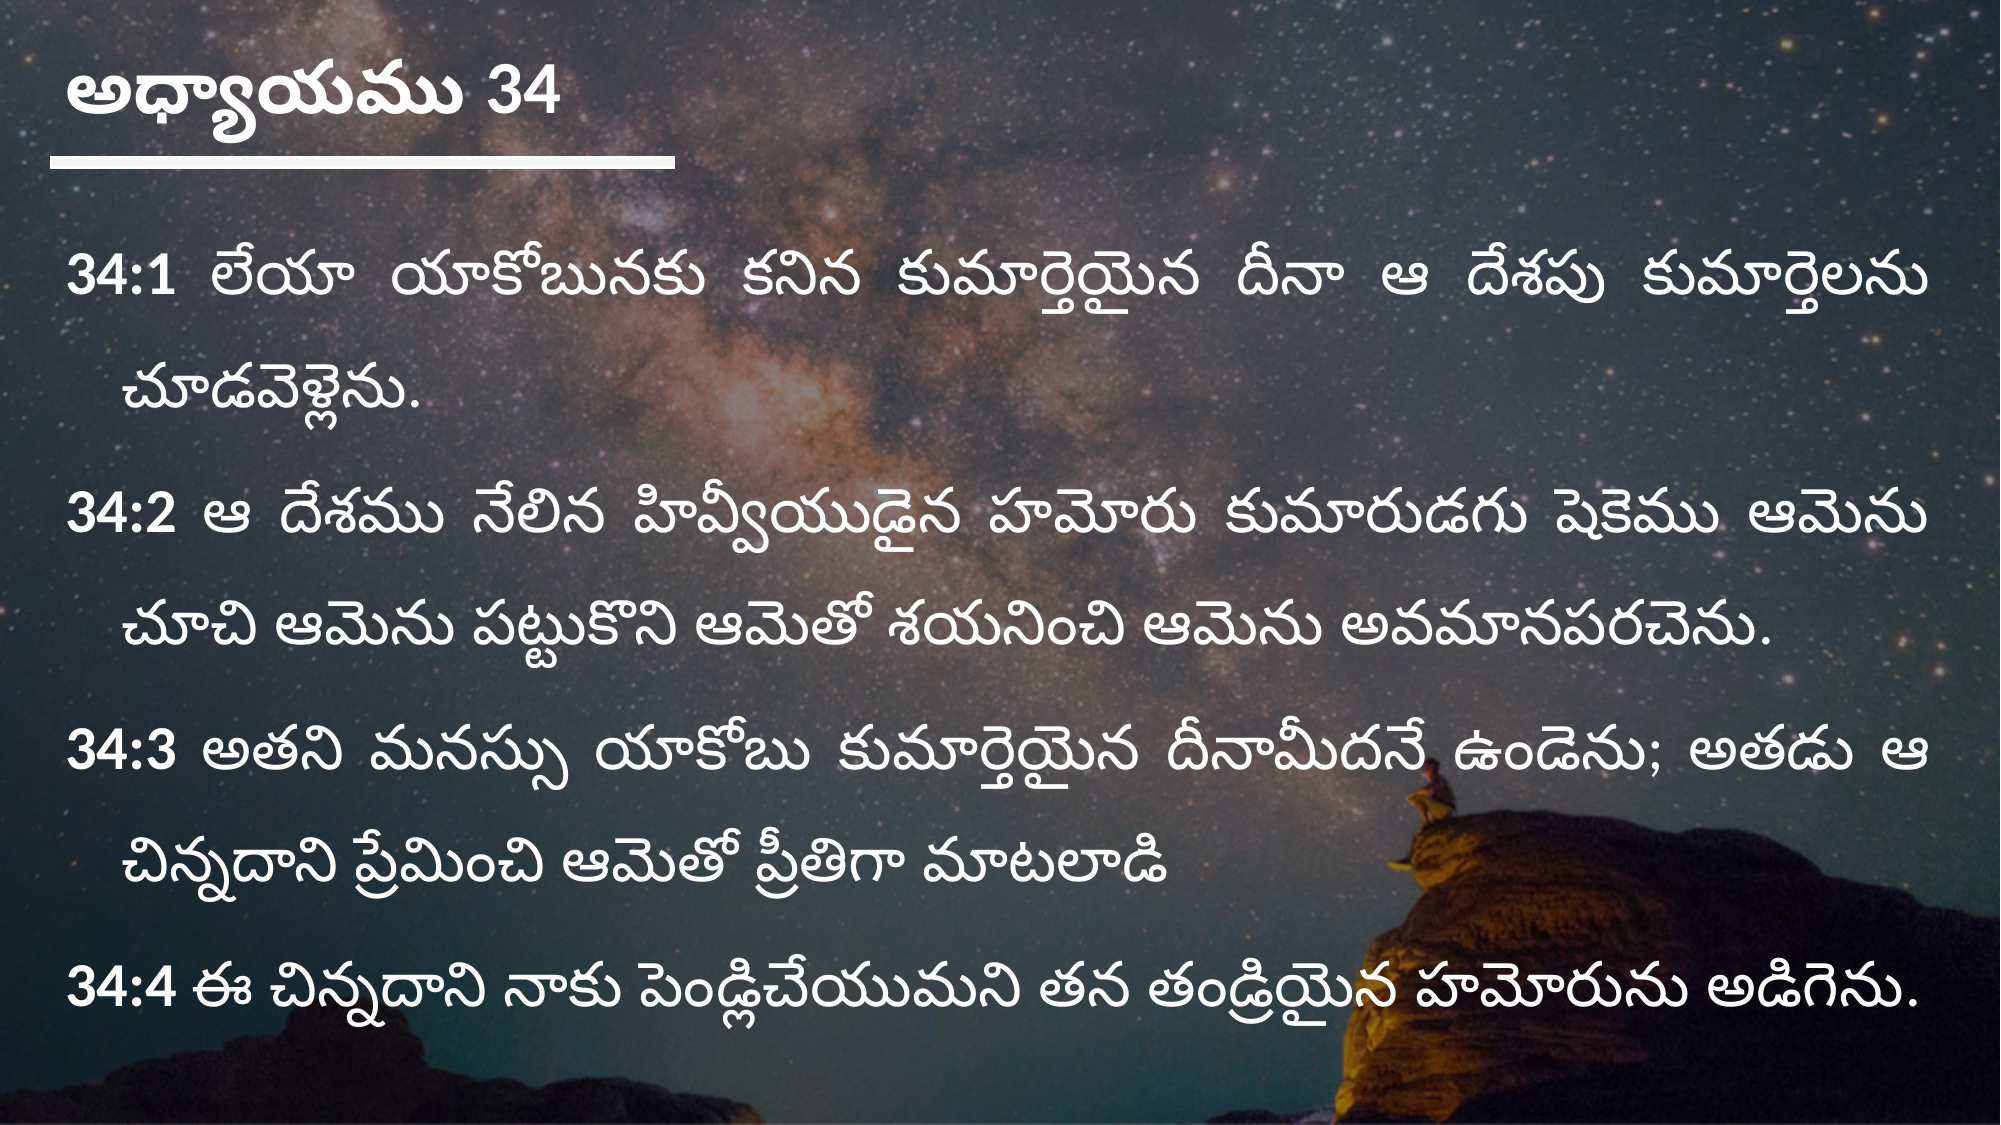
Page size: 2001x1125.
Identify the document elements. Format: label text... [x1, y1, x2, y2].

list 34:1 లేయా యాకోబునకు కనిన కుమార్తెయైన దీనా ఆ దేశపు కుమార్తెలను చూడవెళ్లెను. 34:2 ఆ దేశము నేలిన హివ్వీయుడైన హమోరు కుమారుడగు షెకెము ఆమెను చూచి ఆమెను పట్టుకొని ఆమెతో శయనించి ఆమెను అవమానపరచెను. 34:3 అతని మనస్సు యాకోబు కుమార్తెయైన దీనామీదనే ఉండెను; అతడు ఆ చిన్నదాని ప్రేమించి ఆమెతో ప్రీతిగా మాటలాడి 34:4 ఈ చిన్నదాని నాకు పెండ్లిచేయుమని తన తండ్రియైన హమోరును అడిగెను. [50, 187, 1946, 1063]
picture [0, 0, 2000, 1125]
title అధ్యాయము 34 [50, 0, 1925, 167]
